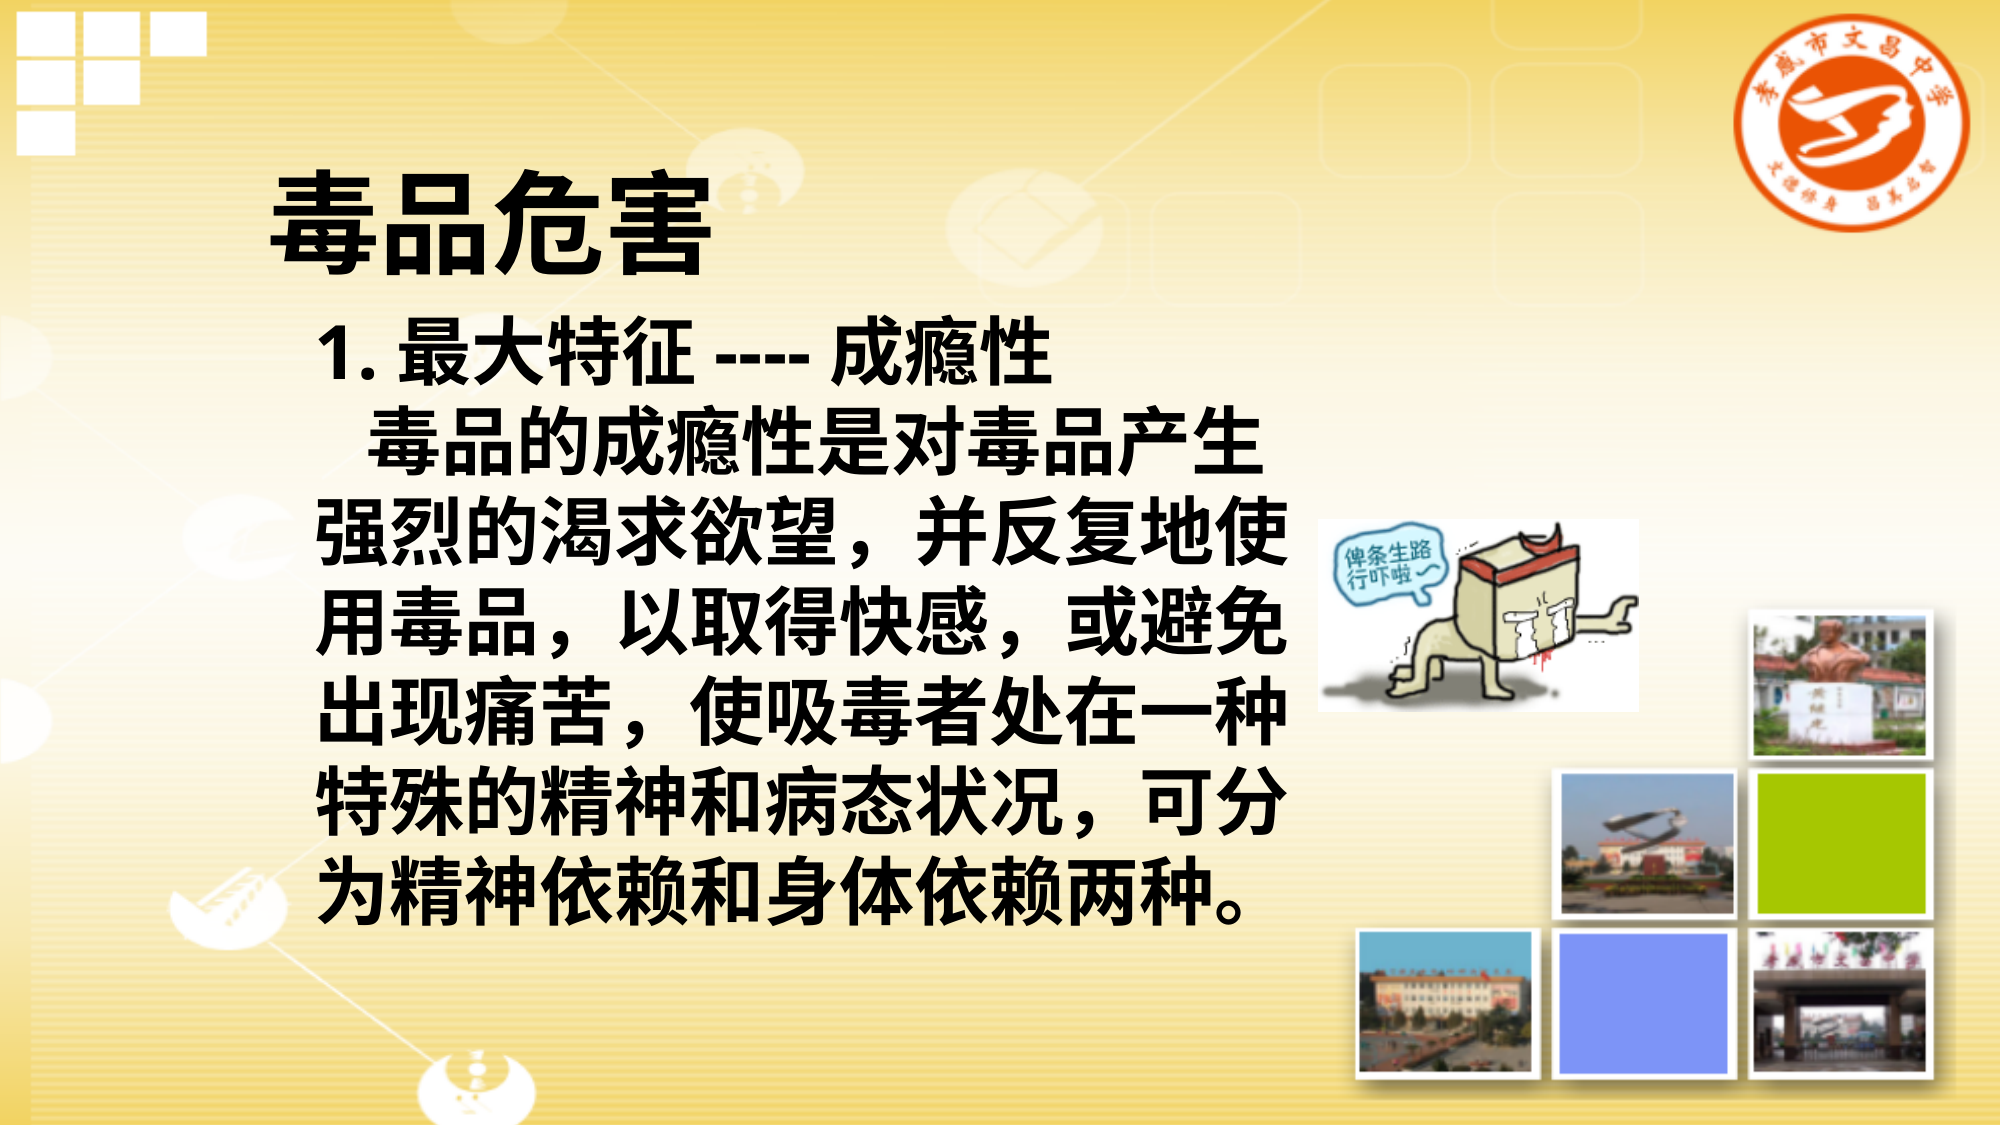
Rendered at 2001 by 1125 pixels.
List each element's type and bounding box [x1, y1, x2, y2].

list [1318, 519, 1639, 712]
picture [0, 0, 2000, 1125]
